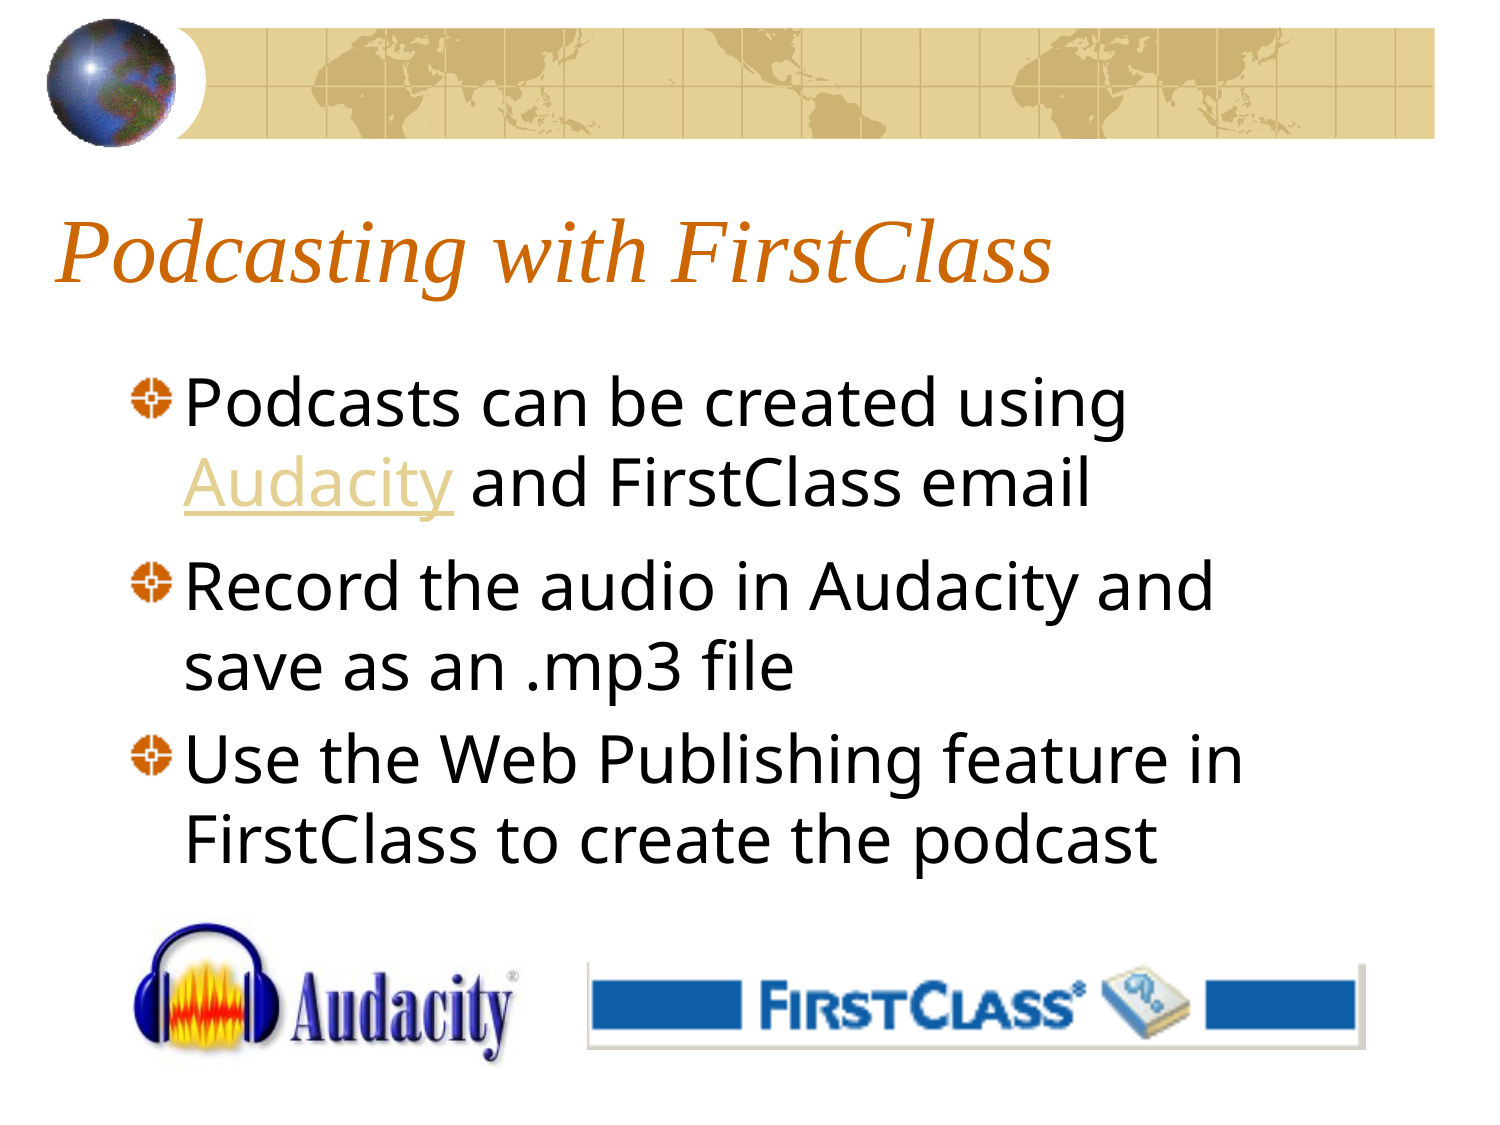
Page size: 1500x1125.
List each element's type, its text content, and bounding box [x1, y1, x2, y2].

list Podcasts can be created using Audacity and FirstClass email Record the audio in Audacity and save as an .mp3 file Use the Web Publishing feature in FirstClass to create the podcast [112, 352, 1388, 1028]
title Podcasting with FirstClass [40, 152, 1316, 341]
picture [127, 376, 175, 424]
picture [587, 962, 1366, 1051]
picture [132, 912, 538, 1077]
picture [42, 14, 190, 151]
picture [127, 560, 175, 608]
picture [127, 733, 175, 781]
